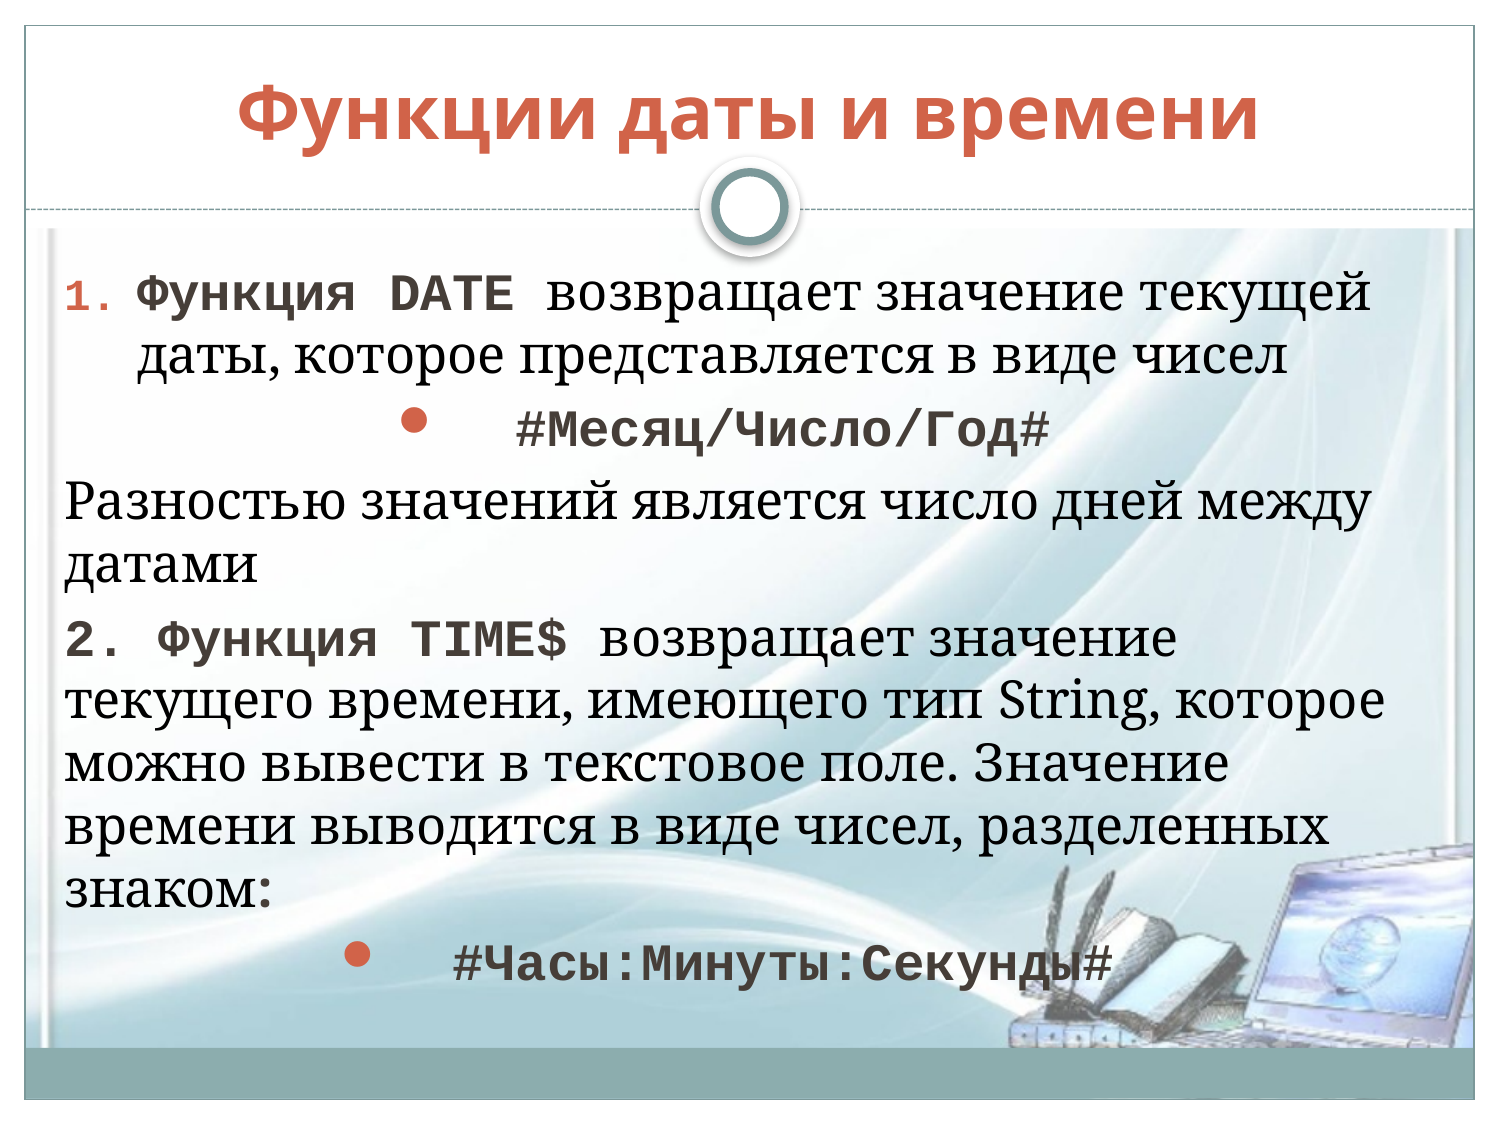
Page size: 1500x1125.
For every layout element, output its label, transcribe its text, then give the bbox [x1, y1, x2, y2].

picture [26, 229, 1473, 1047]
title Функции даты и времени [49, 37, 1450, 162]
list Функция DATE возвращает значение текущей даты, которое представляется в виде чисел #Месяц/Число/Год# Разностью значений является число дней между датами 2. Функция TIME$ возвращает значение текущего времени, имеющего тип String, которое можно вывести в текстовое поле. Значение времени выводится в виде чисел, разделенных знаком: #Часы:Минуты:Секунды# [49, 250, 1445, 1001]
